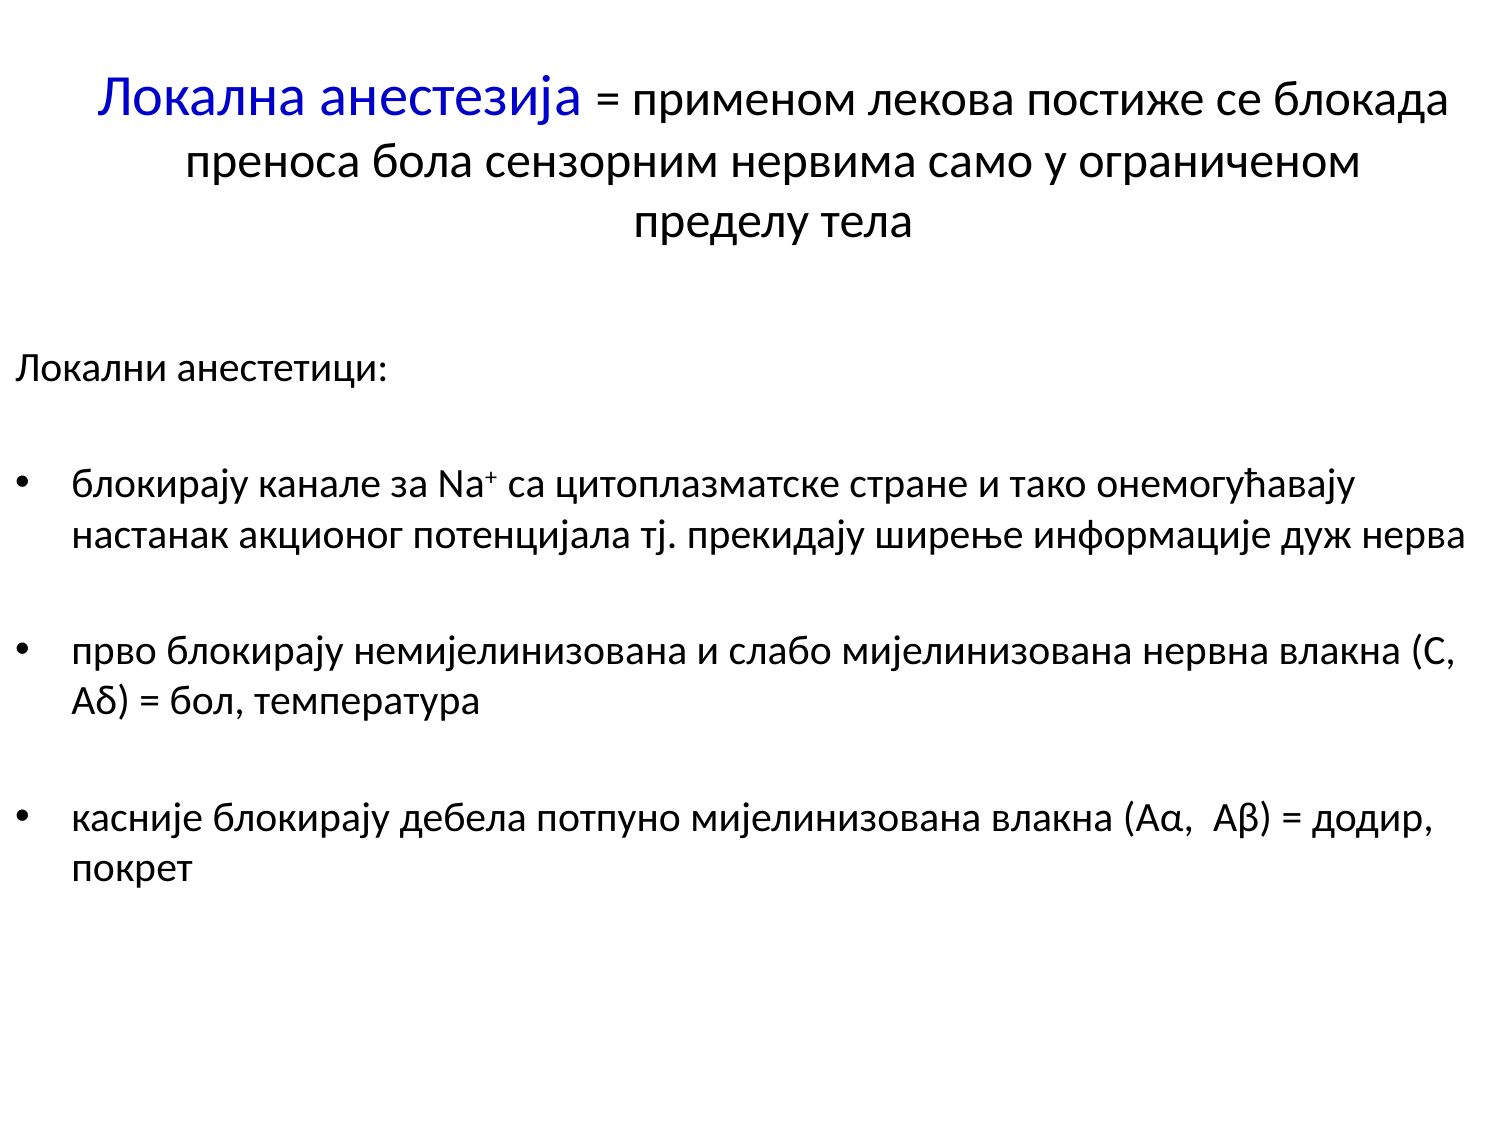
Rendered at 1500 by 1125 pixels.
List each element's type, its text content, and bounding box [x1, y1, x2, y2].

title Локална анестезија = применом лекова постиже се блокада преноса бола сензорним нервима само у ограниченом пределу тела [82, 46, 1465, 243]
list Локални анестетици: блокирају канале за Na+ са цитоплазматске стране и тако онемогућавају настанак акционог потенцијала тј. прекидају ширење информације дуж нерва прво блокирају немијелинизована и слабо мијелинизована нервна влакна (C, Aδ) = бол, температура касније блокирају дебела потпуно мијелинизована влакна (Aα, Aβ) = додир, покрет [0, 243, 1500, 1079]
